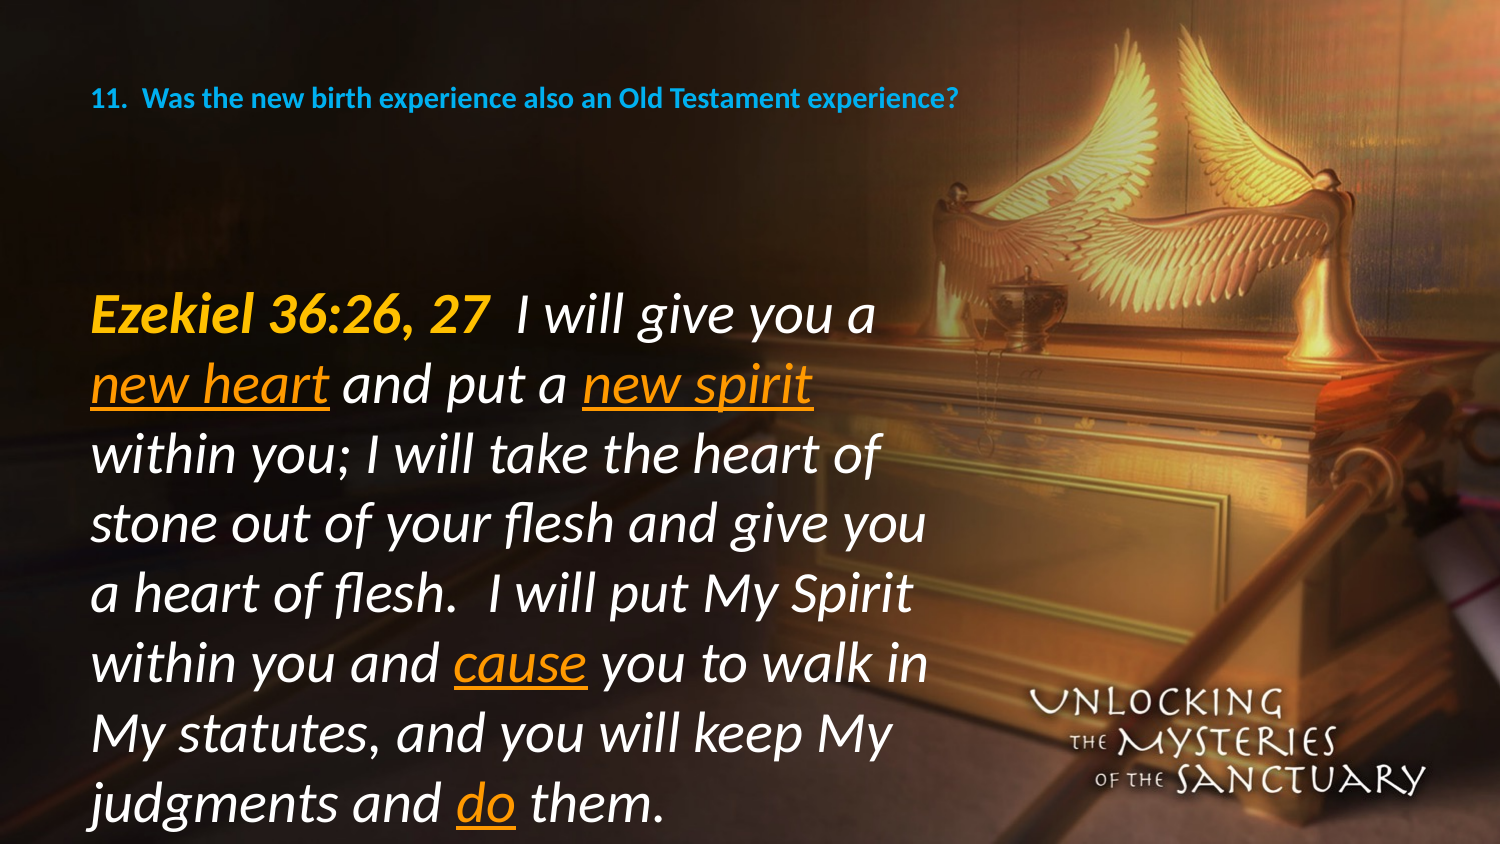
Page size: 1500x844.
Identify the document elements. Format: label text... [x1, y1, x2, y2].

title 11. Was the new birth experience also an Old Testament experience? [75, 33, 1425, 175]
picture [0, 0, 1500, 844]
list Ezekiel 36:26, 27 I will give you a new heart and put a new spirit within you; I will take the heart of stone out of your flesh and give you a heart of flesh. I will put My Spirit within you and cause you to walk in My statutes, and you will keep My judgments and do them. [75, 267, 948, 844]
